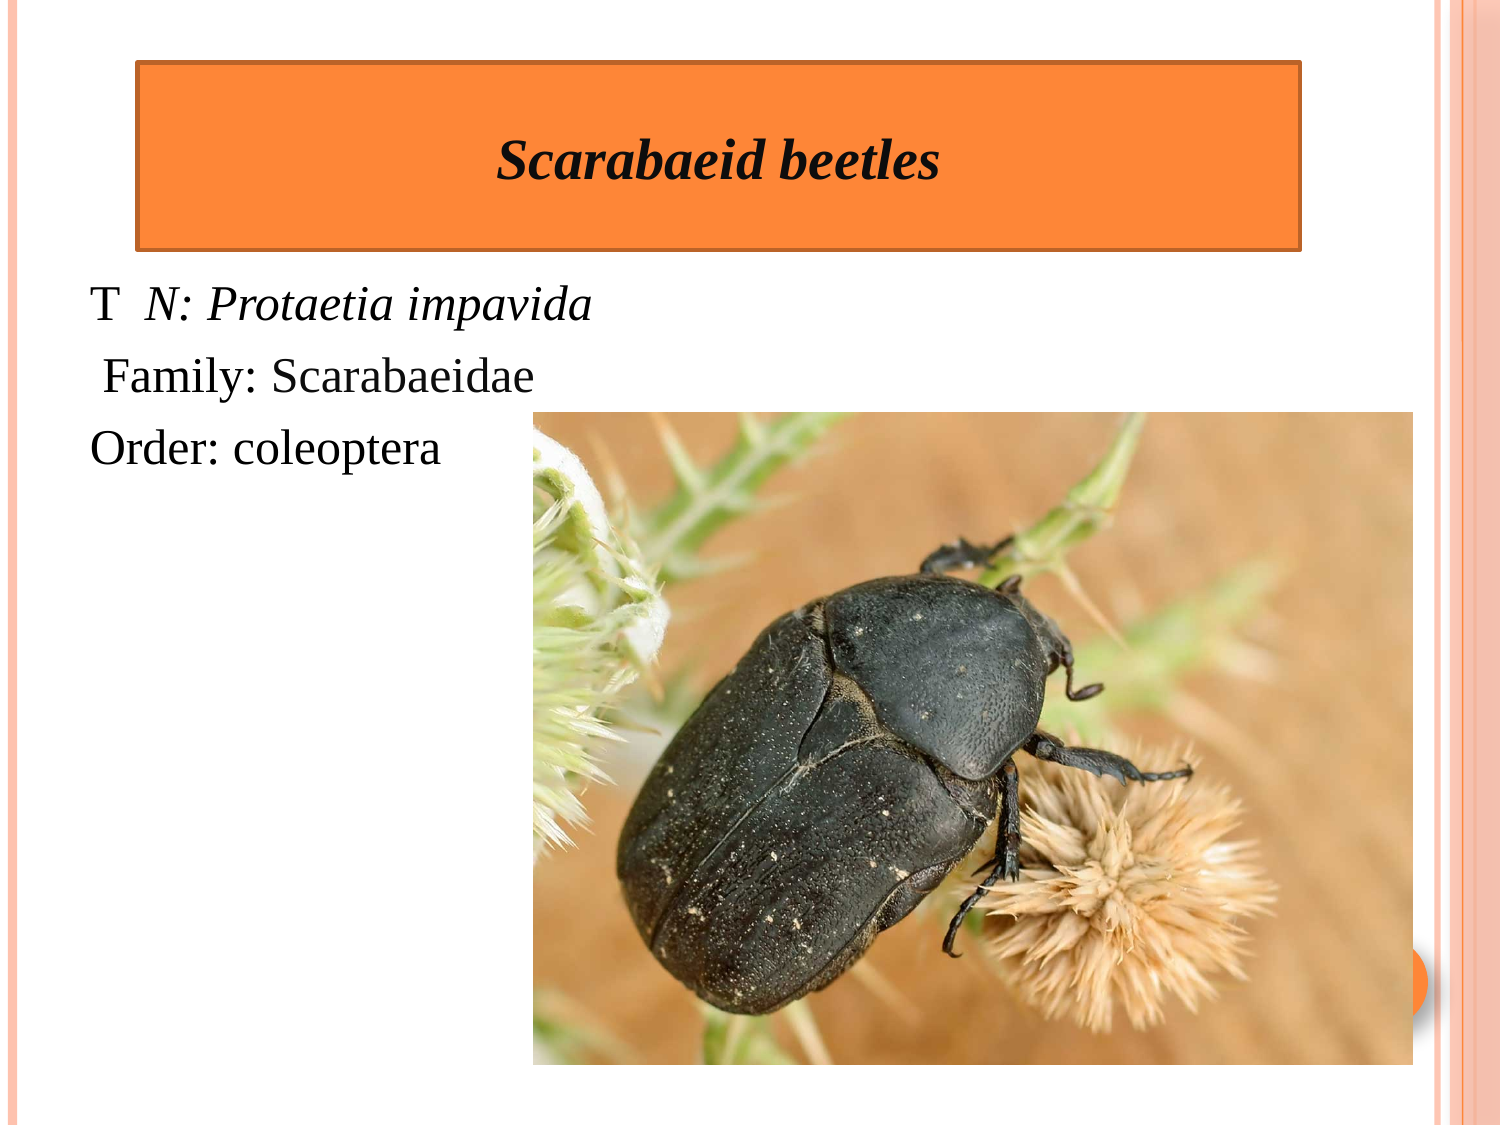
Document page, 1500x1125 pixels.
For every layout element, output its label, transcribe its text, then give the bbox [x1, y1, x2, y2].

text_box Scarabaeid beetles [135, 60, 1302, 252]
list T N: Protaetia impavida Family: Scarabaeidae Order: coleoptera [75, 262, 1300, 1062]
picture [533, 412, 1413, 1065]
